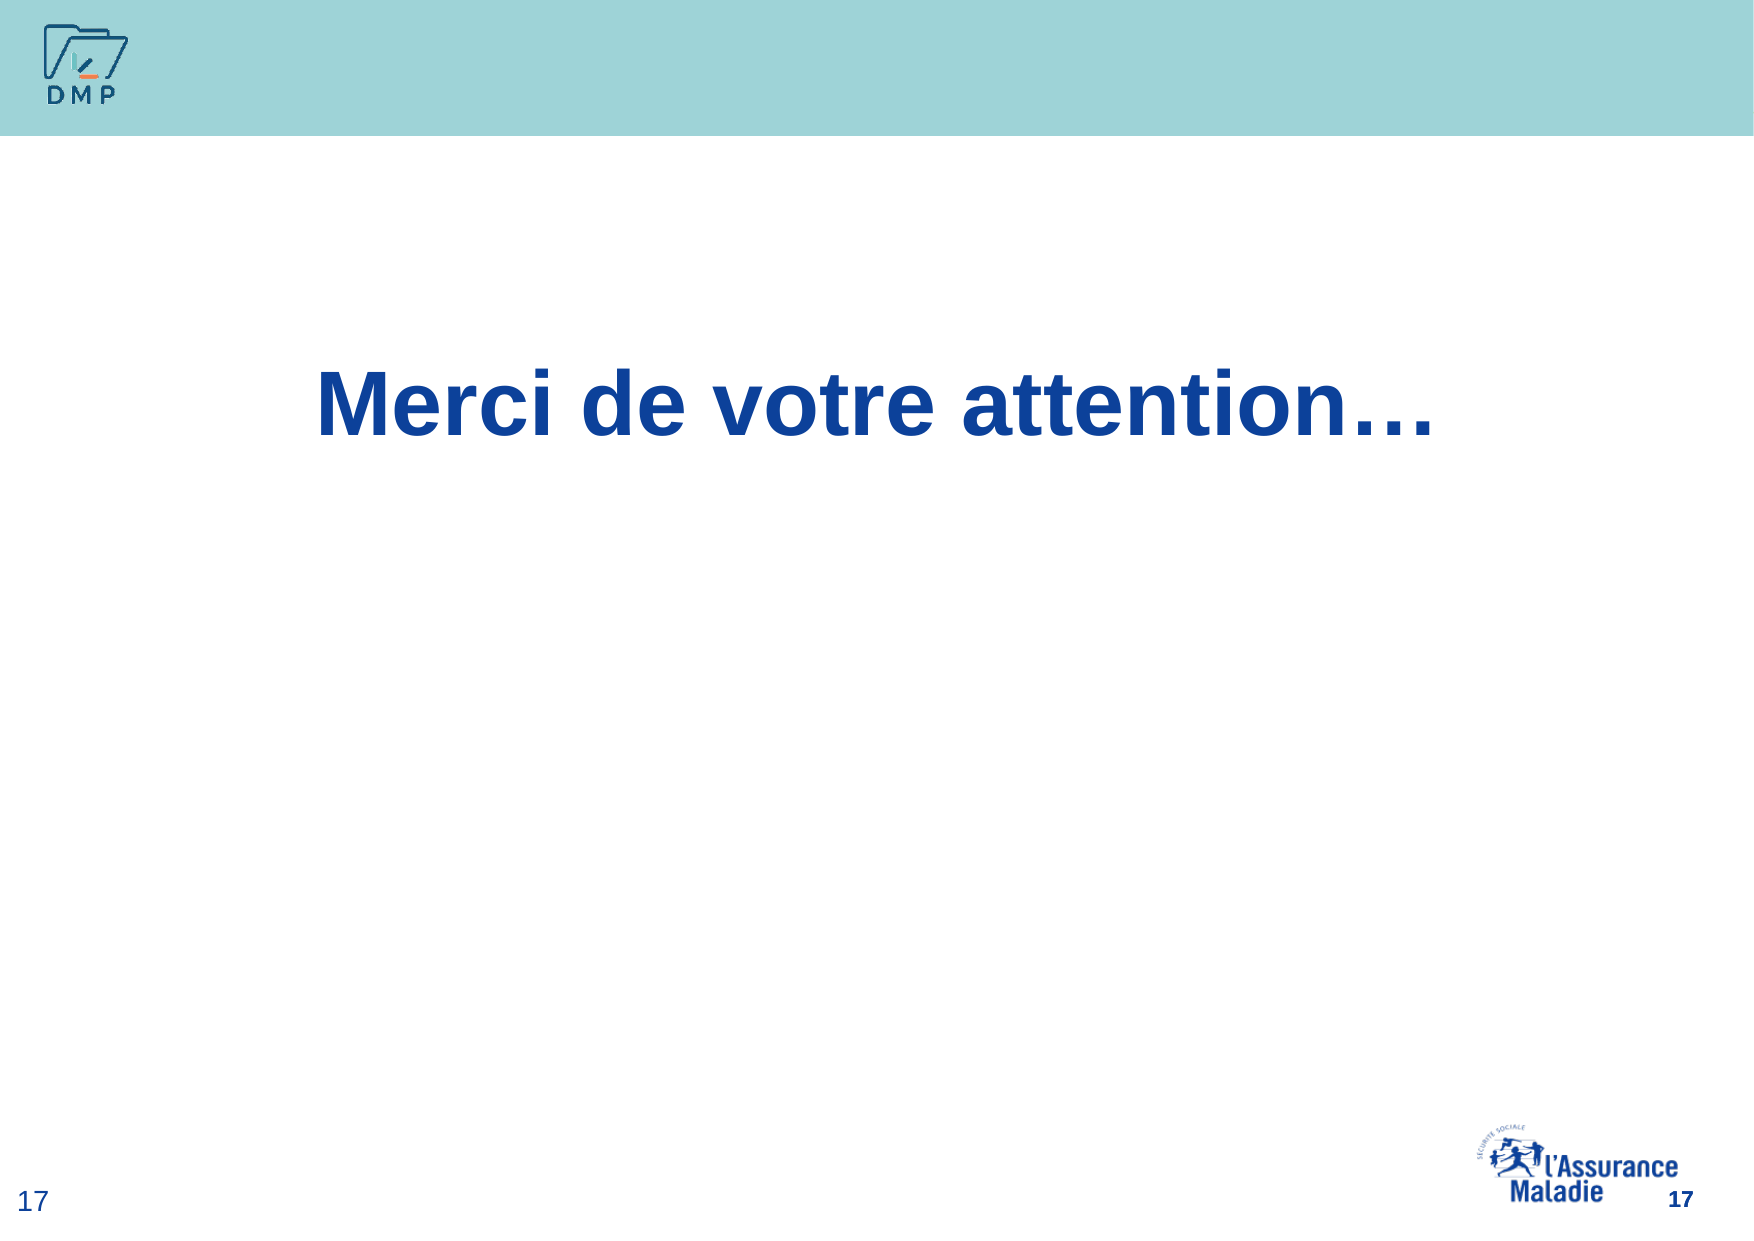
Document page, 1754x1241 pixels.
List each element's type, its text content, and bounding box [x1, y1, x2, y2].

picture [1467, 1116, 1682, 1211]
slide_number 17 [2, 1140, 170, 1223]
text_box Merci de votre attention… [204, 336, 1552, 462]
picture [14, 17, 149, 113]
